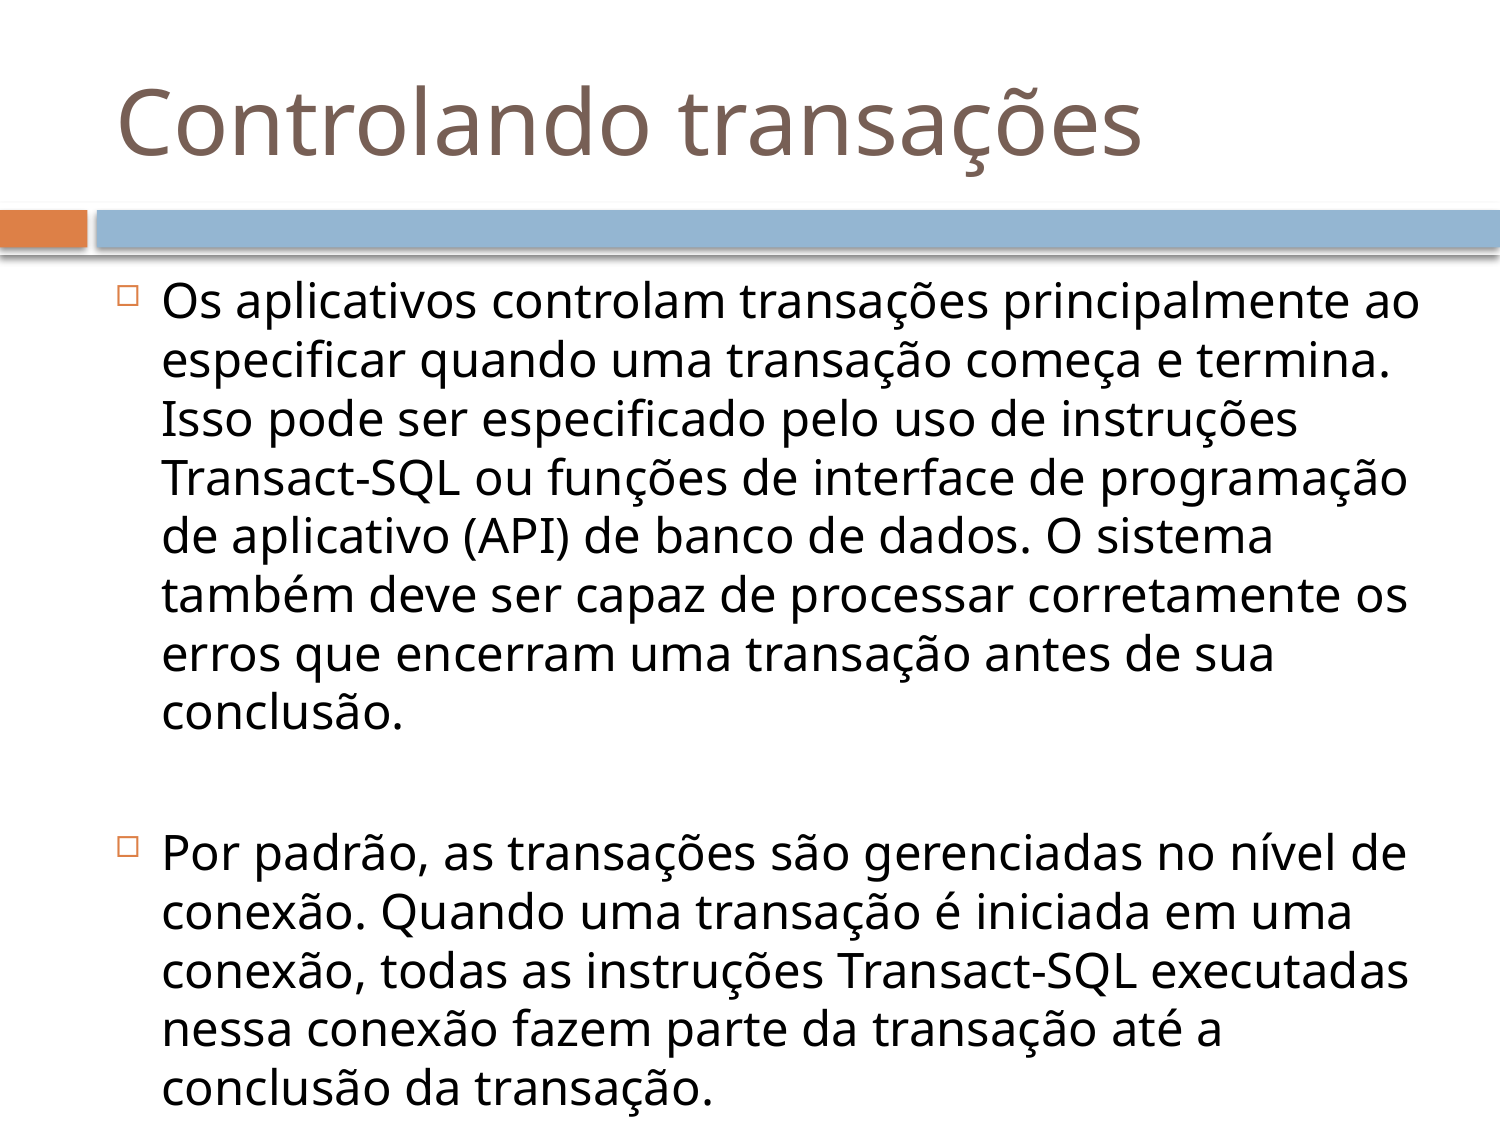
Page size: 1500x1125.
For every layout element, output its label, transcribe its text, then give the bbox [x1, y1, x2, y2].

list Os aplicativos controlam transações principalmente ao especificar quando uma transação começa e termina. Isso pode ser especificado pelo uso de instruções Transact-SQL ou funções de interface de programação de aplicativo (API) de banco de dados. O sistema também deve ser capaz de processar corretamente os erros que encerram uma transação antes de sua conclusão. Por padrão, as transações são gerenciadas no nível de conexão. Quando uma transação é iniciada em uma conexão, todas as instruções Transact-SQL executadas nessa conexão fazem parte da transação até a conclusão da transação. [100, 262, 1438, 1125]
title Controlando transações [100, 37, 1438, 200]
